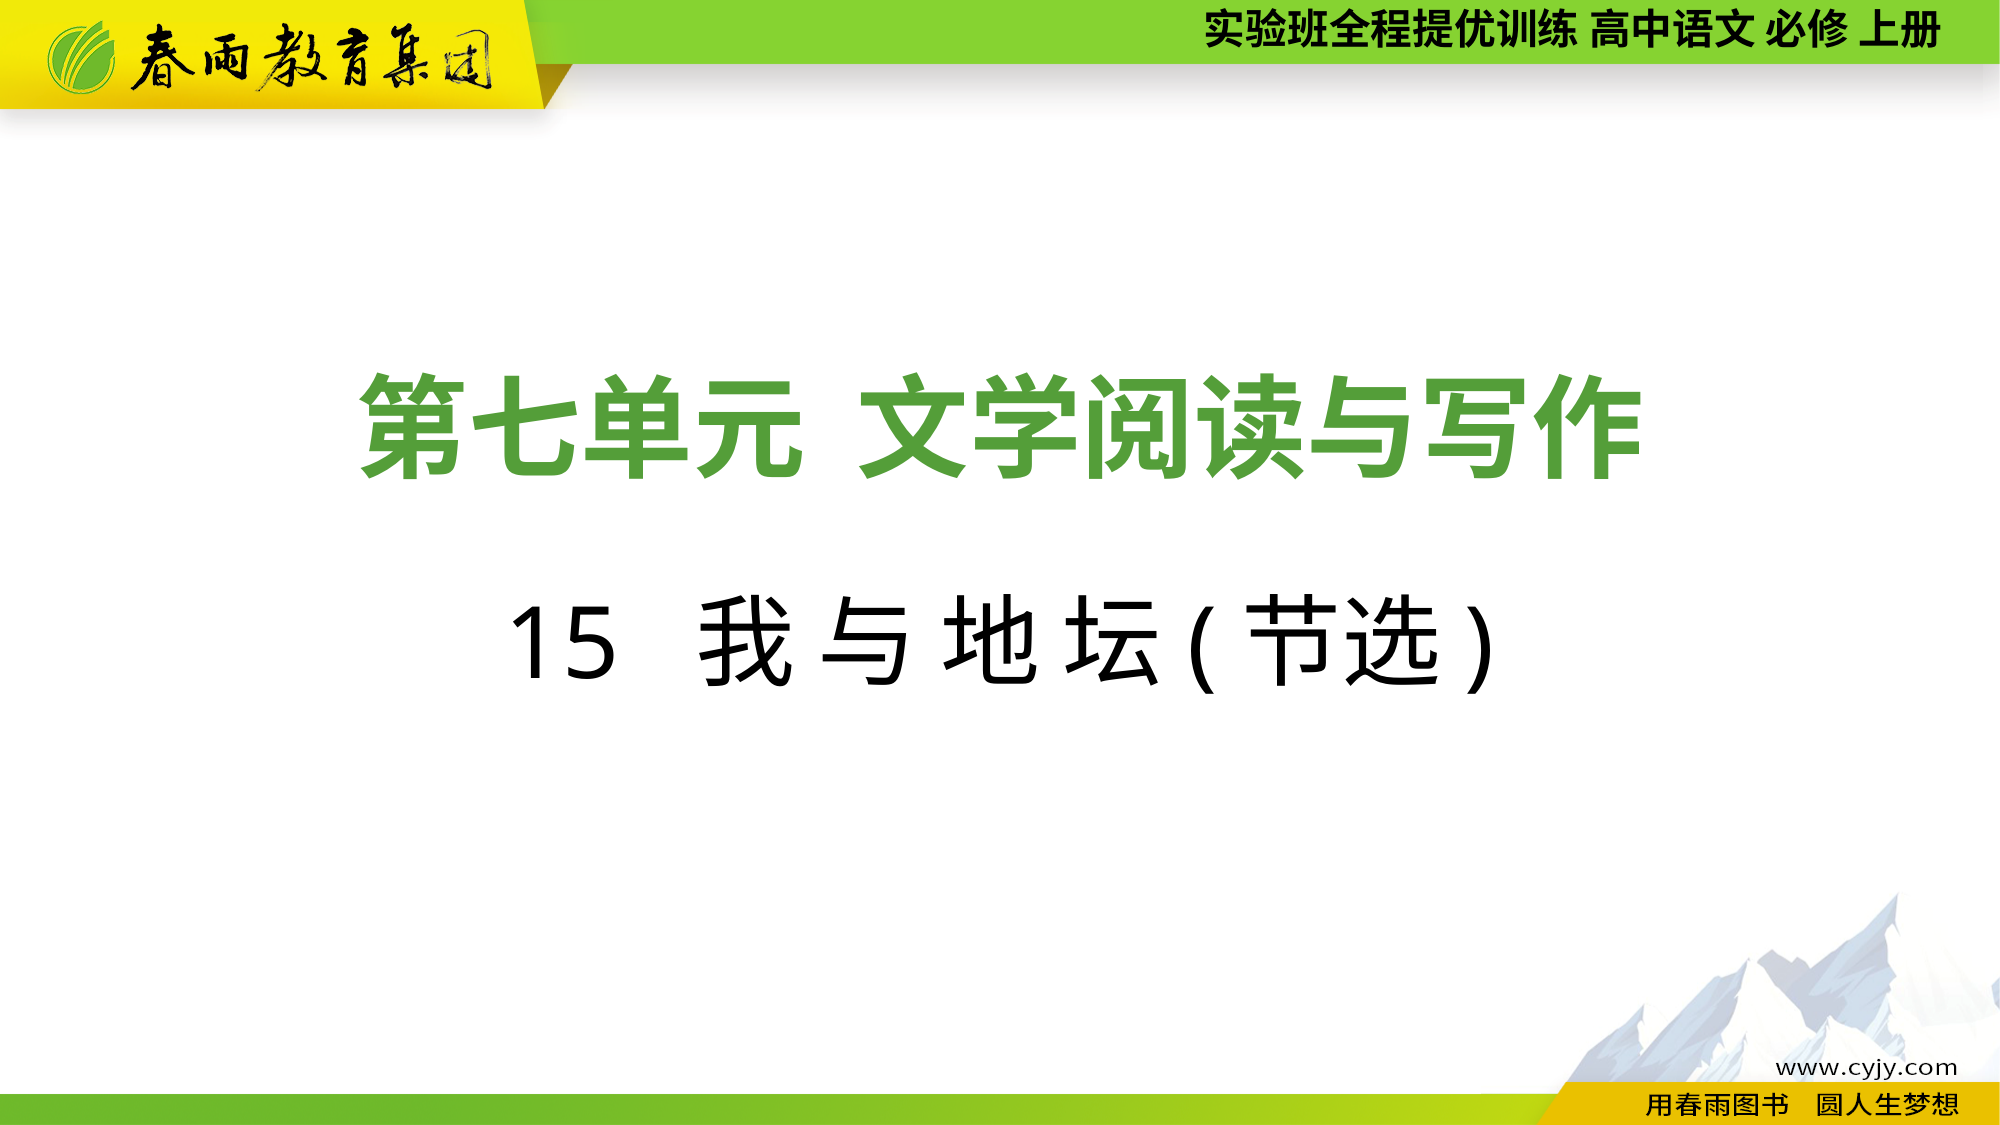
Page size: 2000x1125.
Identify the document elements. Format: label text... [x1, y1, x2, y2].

text_box 第七单元 文学阅读与写作 [54, 282, 1946, 500]
text_box 15 我 与 地 坛(节选) [54, 511, 1946, 706]
picture [0, 0, 2000, 1125]
